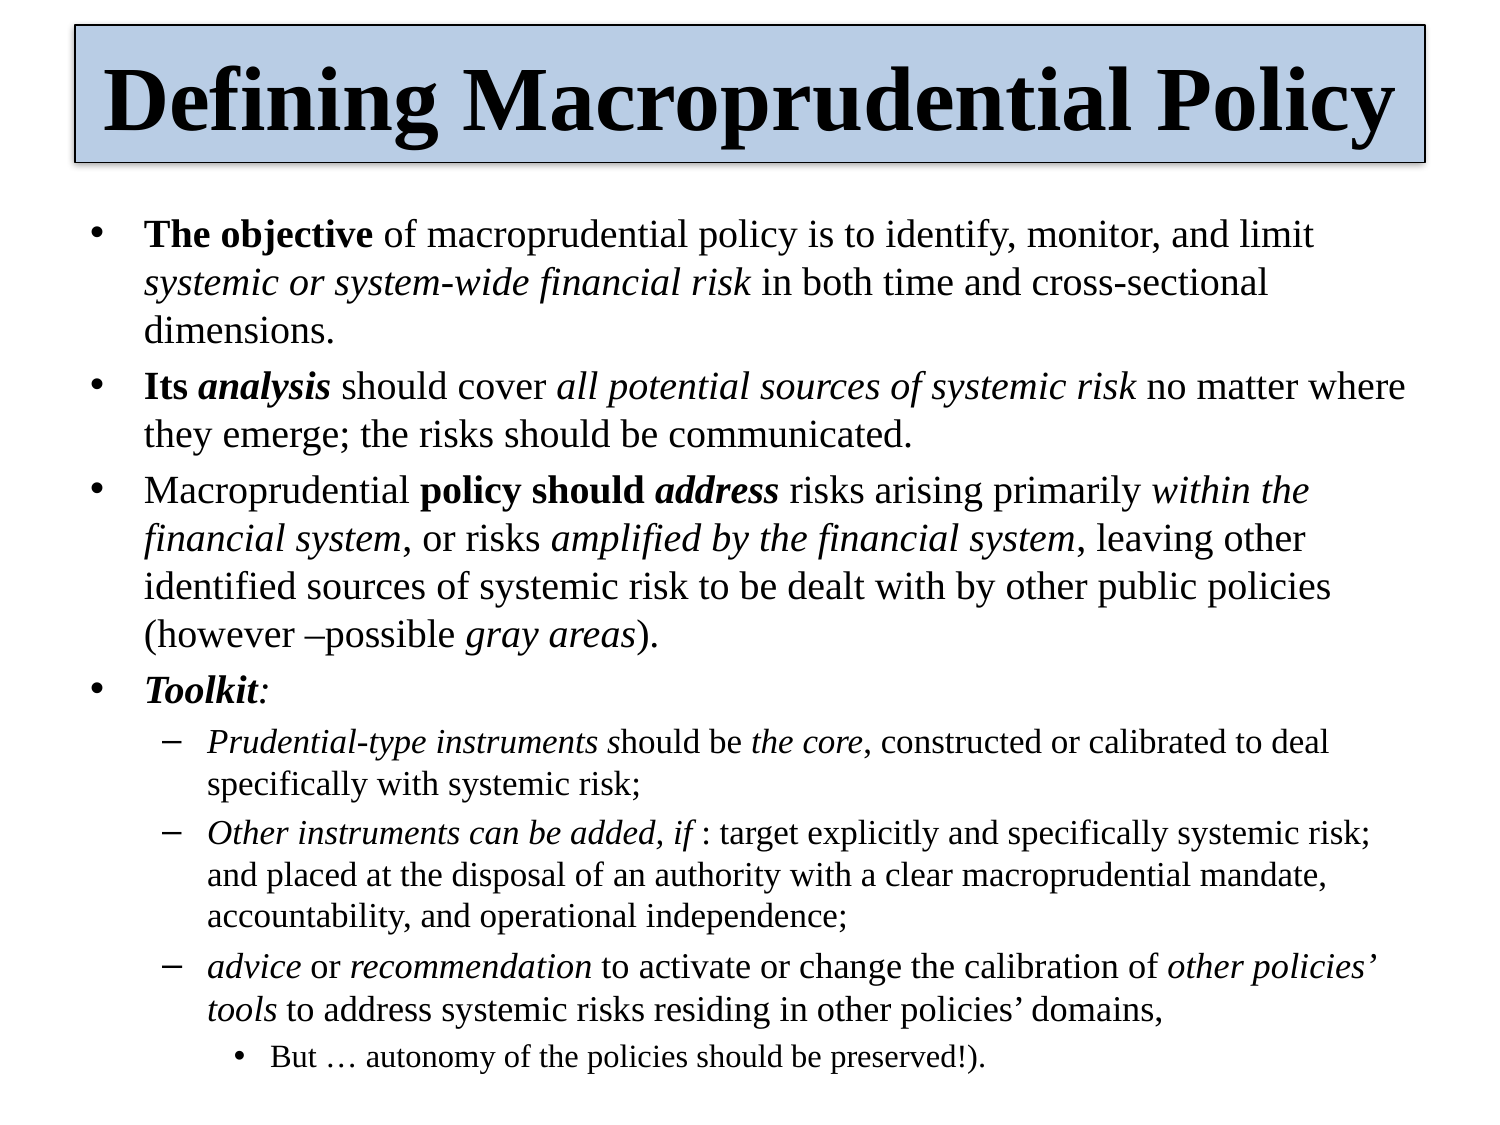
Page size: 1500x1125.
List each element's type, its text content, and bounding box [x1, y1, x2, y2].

list The objective of macroprudential policy is to identify, monitor, and limit systemic or system-wide financial risk in both time and cross-sectional dimensions. Its analysis should cover all potential sources of systemic risk no matter where they emerge; the risks should be communicated. Macroprudential policy should address risks arising primarily within the financial system, or risks amplified by the financial system, leaving other identified sources of systemic risk to be dealt with by other public policies (however –possible gray areas). Toolkit: Prudential-type instruments should be the core, constructed or calibrated to deal specifically with systemic risk; Other instruments can be added, if : target explicitly and specifically systemic risk; and placed at the disposal of an authority with a clear macroprudential mandate, accountability, and operational independence; advice or recommendation to activate or change the calibration of other policies’ tools to address systemic risks residing in other policies’ domains, But … autonomy of the policies should be preserved!). [75, 200, 1425, 1088]
title Defining Macroprudential Policy [74, 24, 1426, 163]
